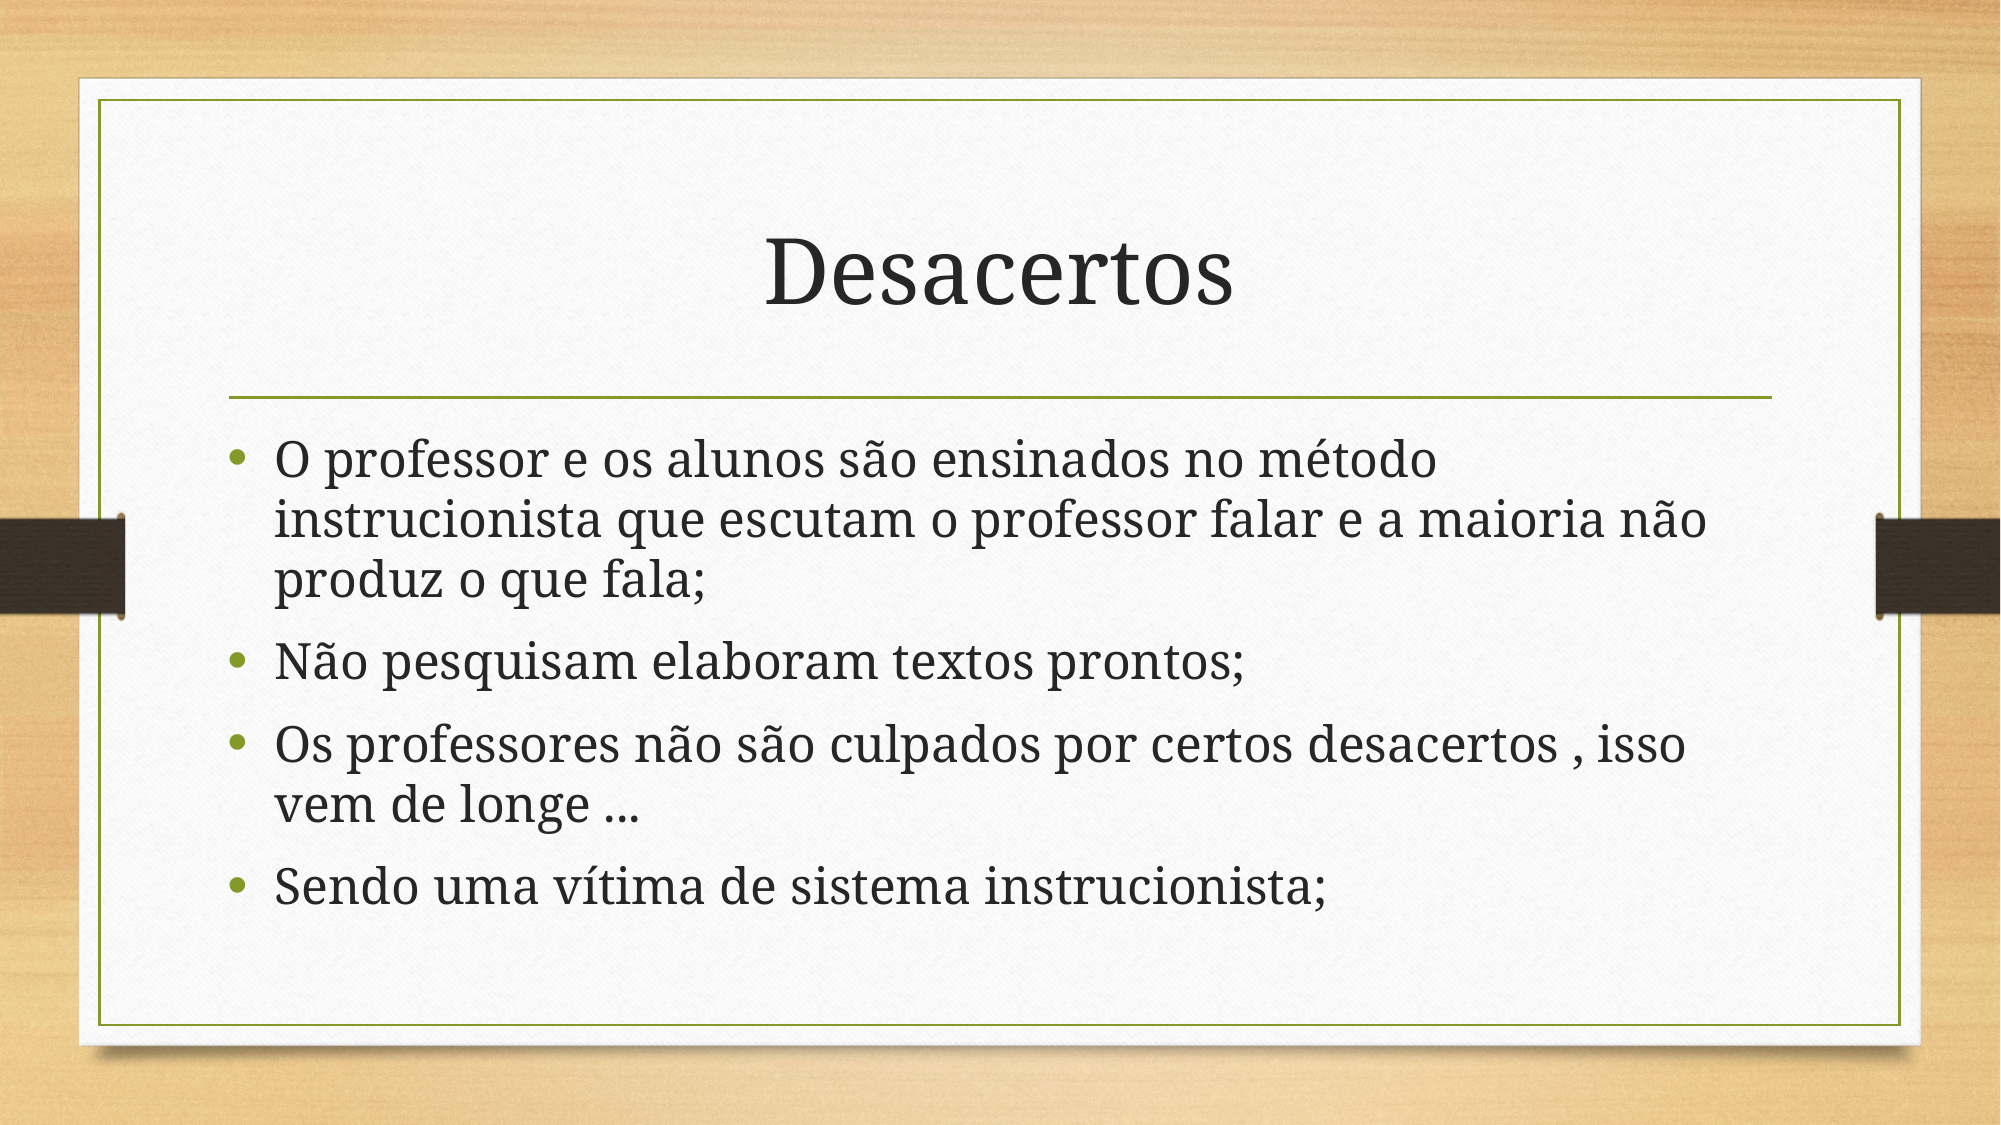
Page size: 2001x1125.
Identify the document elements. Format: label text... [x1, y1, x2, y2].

picture [0, 0, 2001, 1125]
title Desacertos [212, 161, 1788, 375]
list O professor e os alunos são ensinados no método instrucionista que escutam o professor falar e a maioria não produz o que fala; Não pesquisam elaboram textos prontos; Os professores não são culpados por certos desacertos , isso vem de longe ... Sendo uma vítima de sistema instrucionista; [212, 419, 1788, 964]
